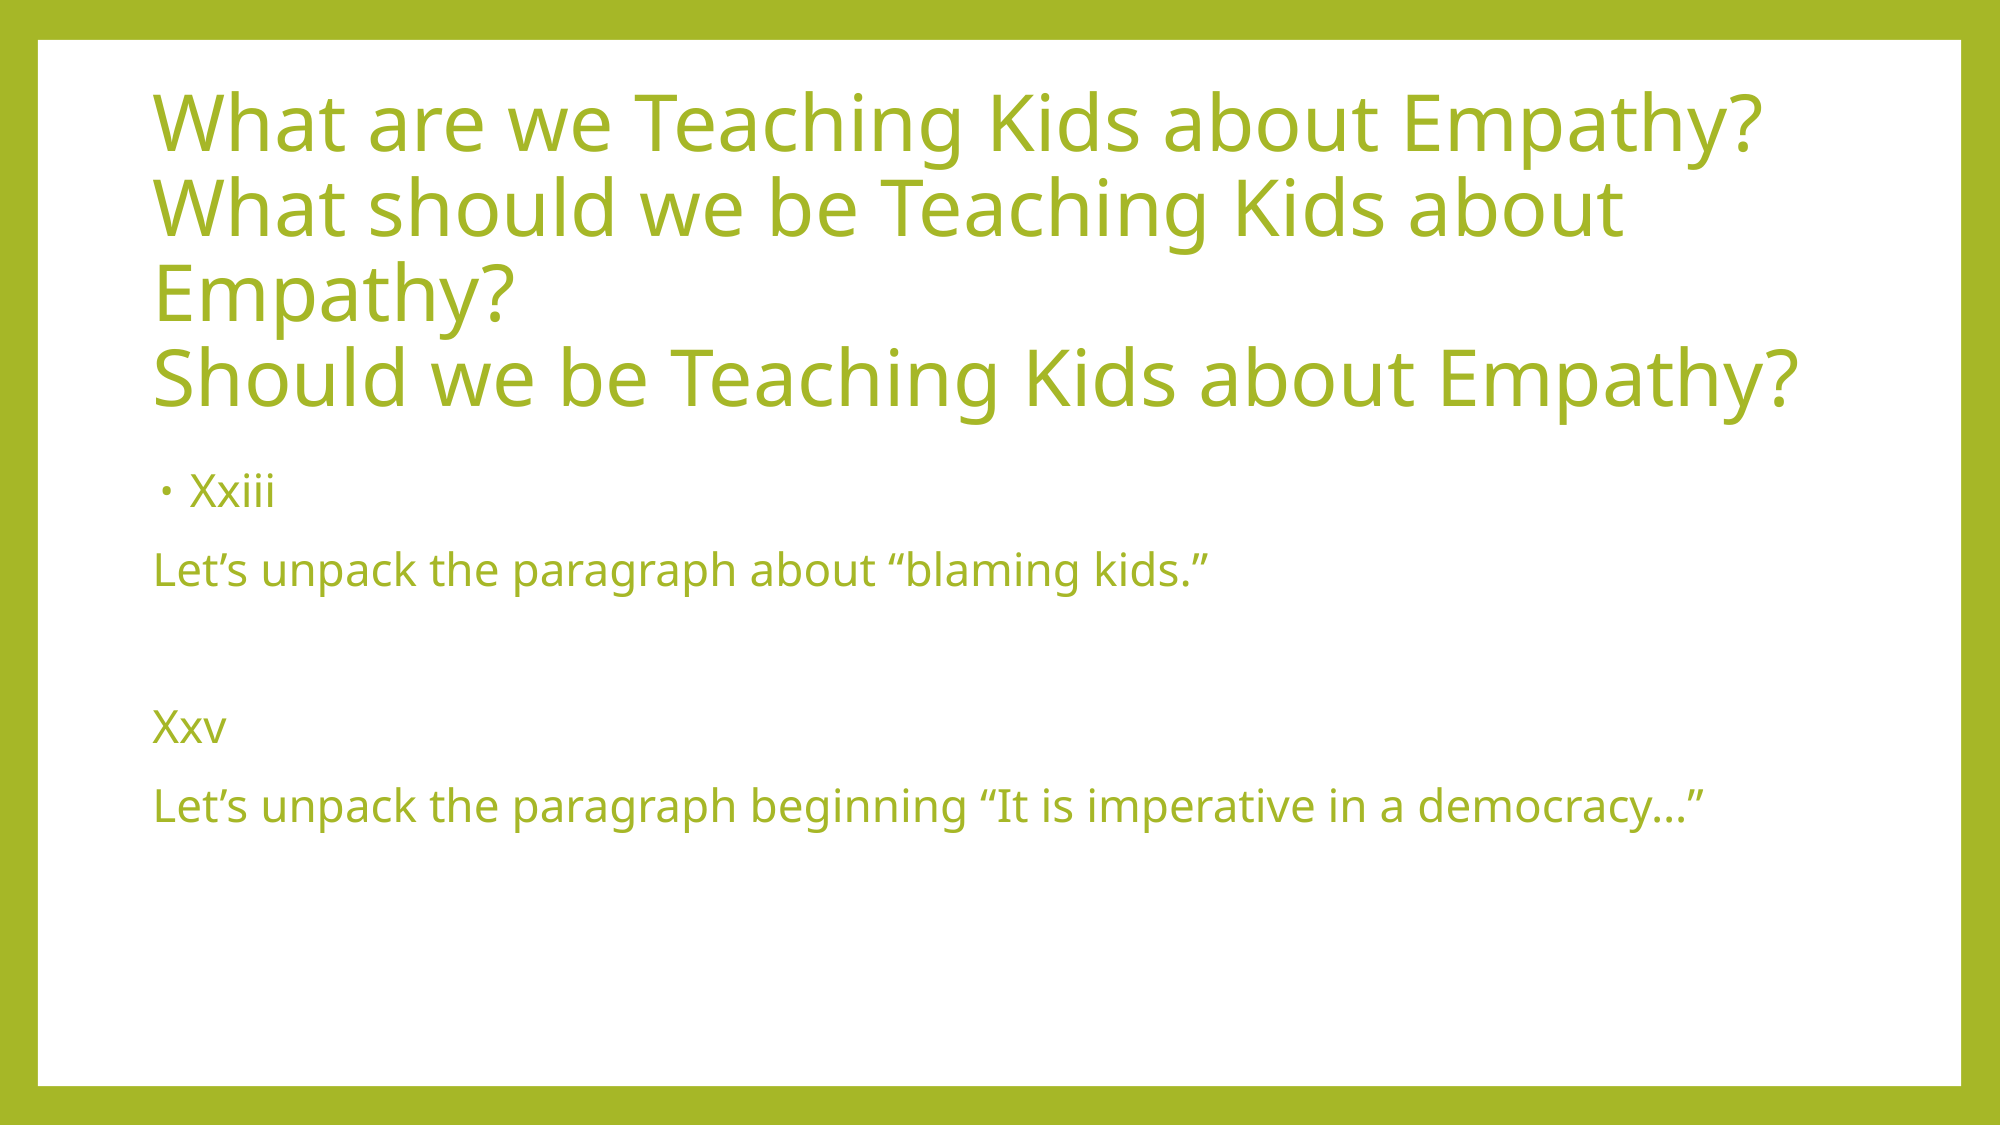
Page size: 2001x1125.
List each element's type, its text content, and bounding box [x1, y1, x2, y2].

list Xxiii Let’s unpack the paragraph about “blaming kids.” Xxv Let’s unpack the paragraph beginning “It is imperative in a democracy…” [137, 460, 1863, 1014]
title What are we Teaching Kids about Empathy? What should we be Teaching Kids about Empathy? Should we be Teaching Kids about Empathy? [137, 59, 1863, 460]
